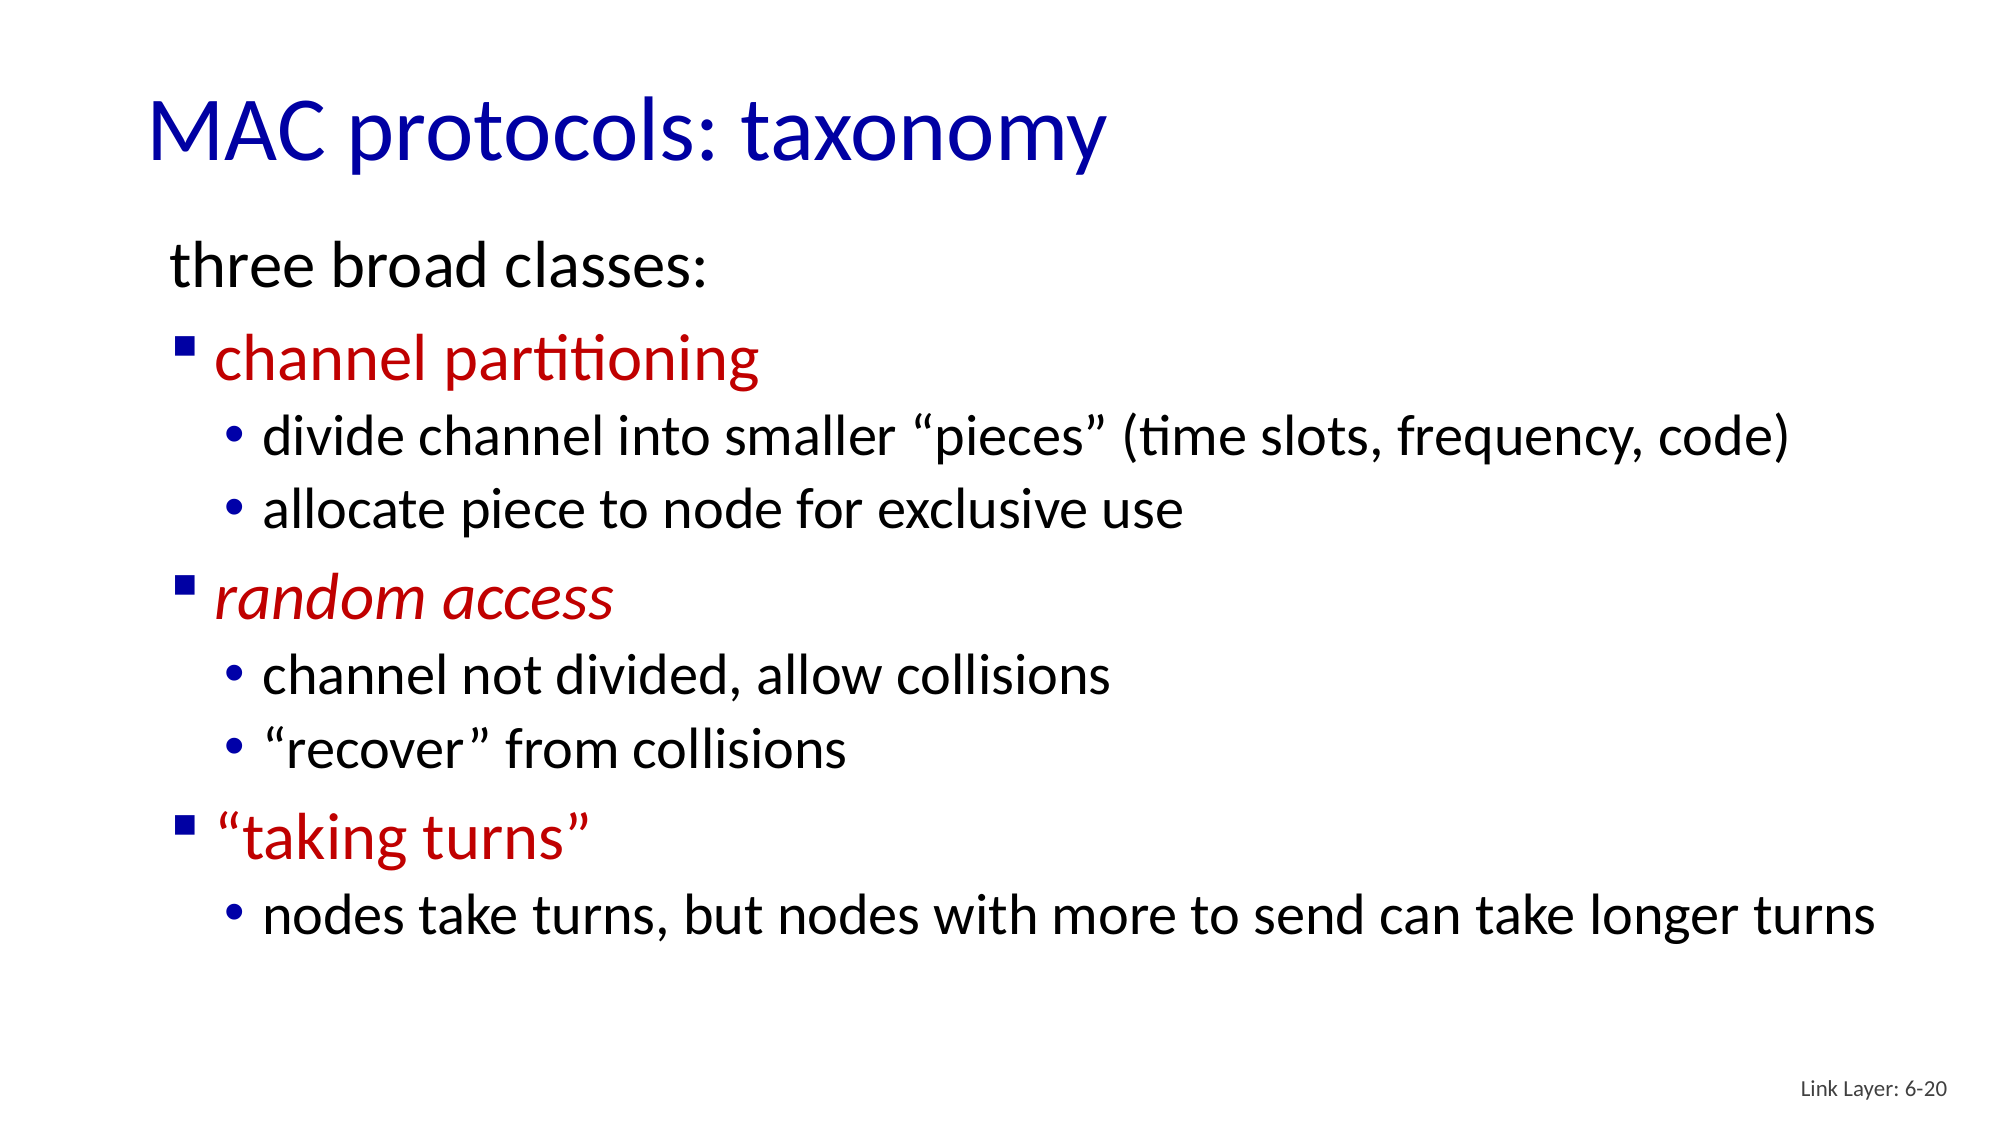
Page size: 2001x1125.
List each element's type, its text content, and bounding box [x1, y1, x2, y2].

title MAC protocols: taxonomy [131, 57, 1857, 205]
text_box three broad classes: channel partitioning divide channel into smaller “pieces” (time slots, frequency, code) allocate piece to node for exclusive use random access channel not divided, allow collisions “recover” from collisions “taking turns” nodes take turns, but nodes with more to send can take longer turns [133, 222, 1961, 1033]
slide_number Link Layer: 6-20 [1512, 1056, 1963, 1117]
